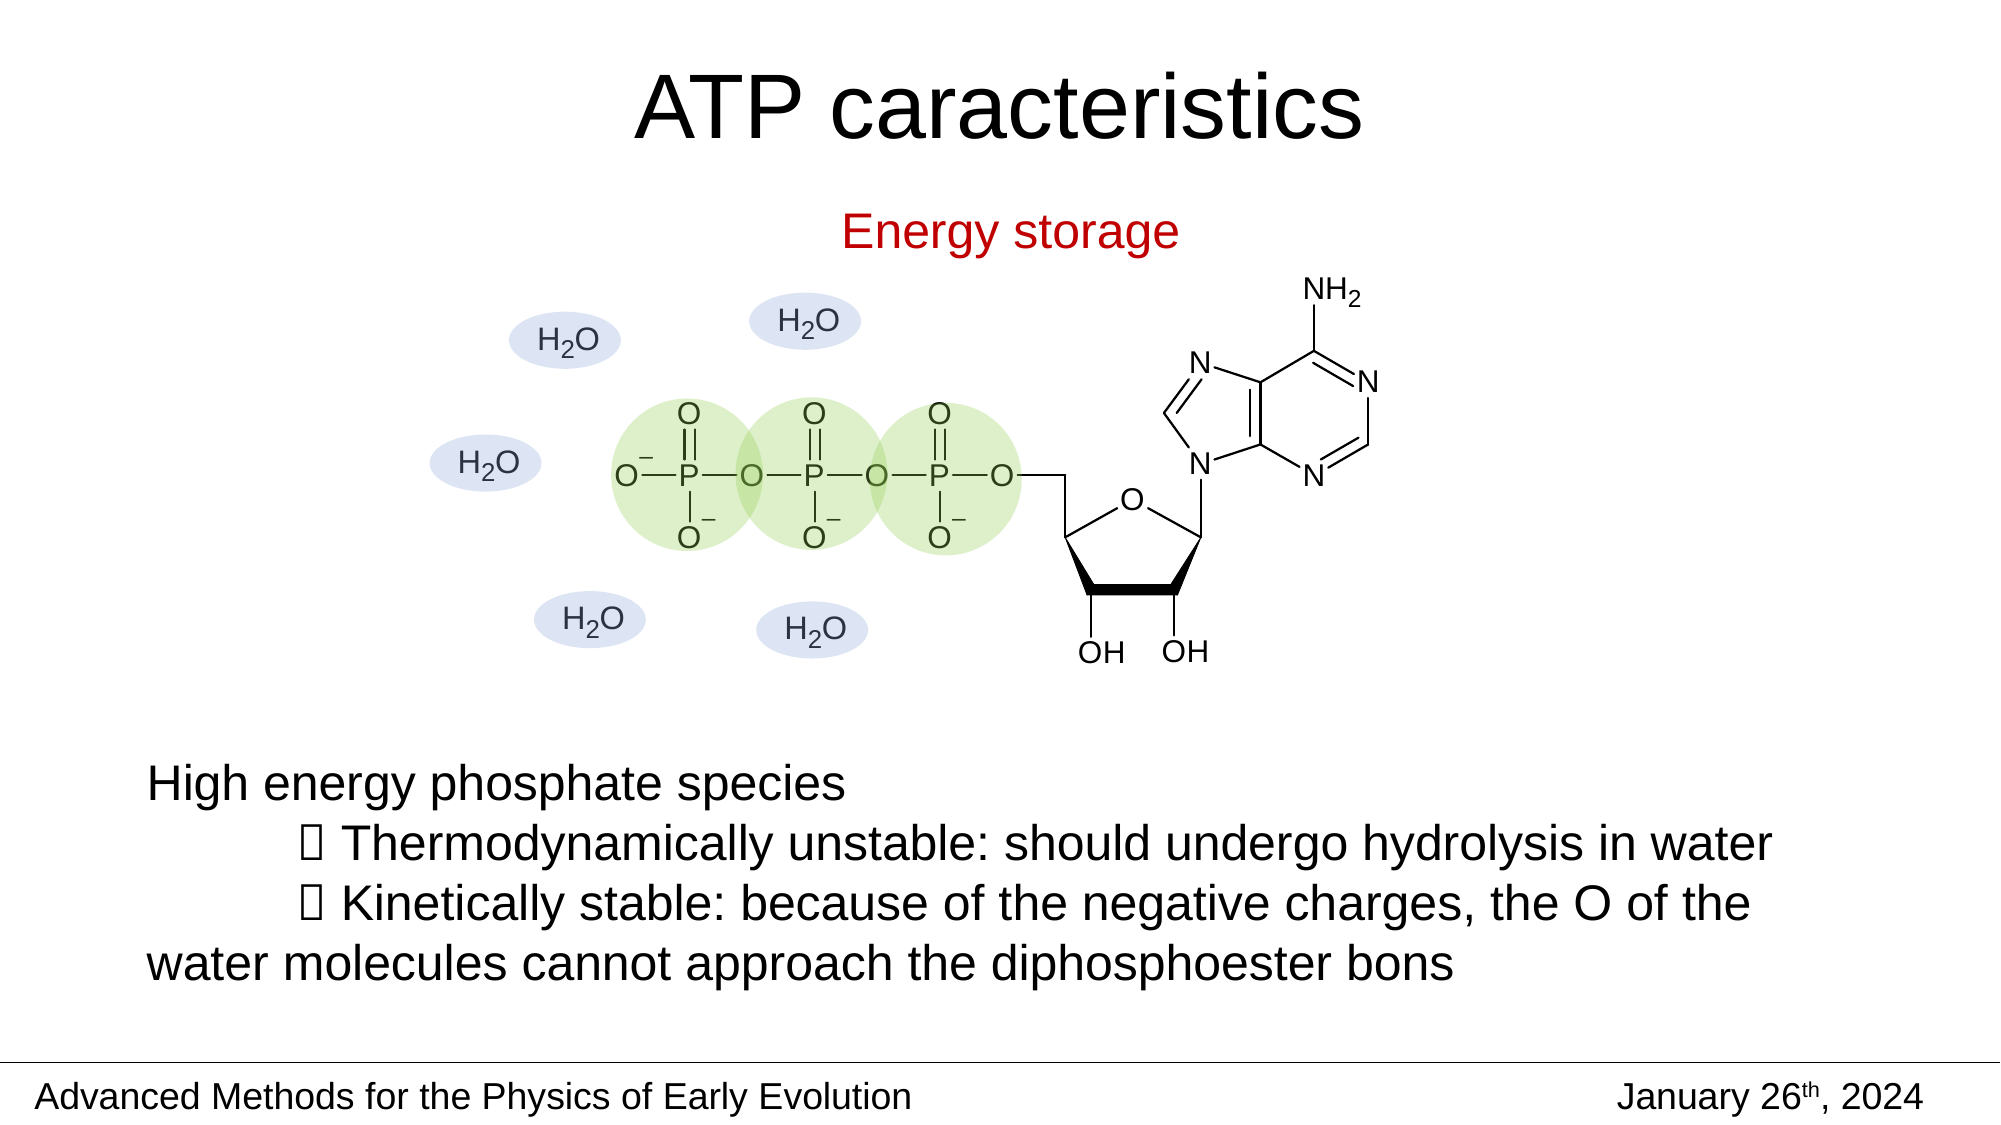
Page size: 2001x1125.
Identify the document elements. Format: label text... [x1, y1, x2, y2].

text_box [610, 450, 614, 500]
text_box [784, 610, 848, 655]
text_box High energy phosphate species  Thermodynamically unstable: should undergo hydrolysis in water  Kinetically stable: because of the negative charges, the O of the water molecules cannot approach the diphosphoester bons [131, 742, 1851, 998]
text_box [457, 443, 522, 489]
text_box January 26th, 2024 [1602, 1064, 1939, 1125]
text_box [777, 301, 841, 347]
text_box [562, 600, 626, 645]
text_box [537, 320, 601, 366]
text_box [532, 590, 614, 650]
text_box ATP caracteristics [137, 0, 1863, 218]
text_box [428, 433, 543, 489]
text_box Advanced Methods for the Physics of Early Evolution [19, 1064, 928, 1125]
text_box Energy storage [826, 190, 1199, 266]
text_box [458, 489, 514, 493]
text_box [614, 271, 1386, 672]
text_box [507, 310, 614, 370]
